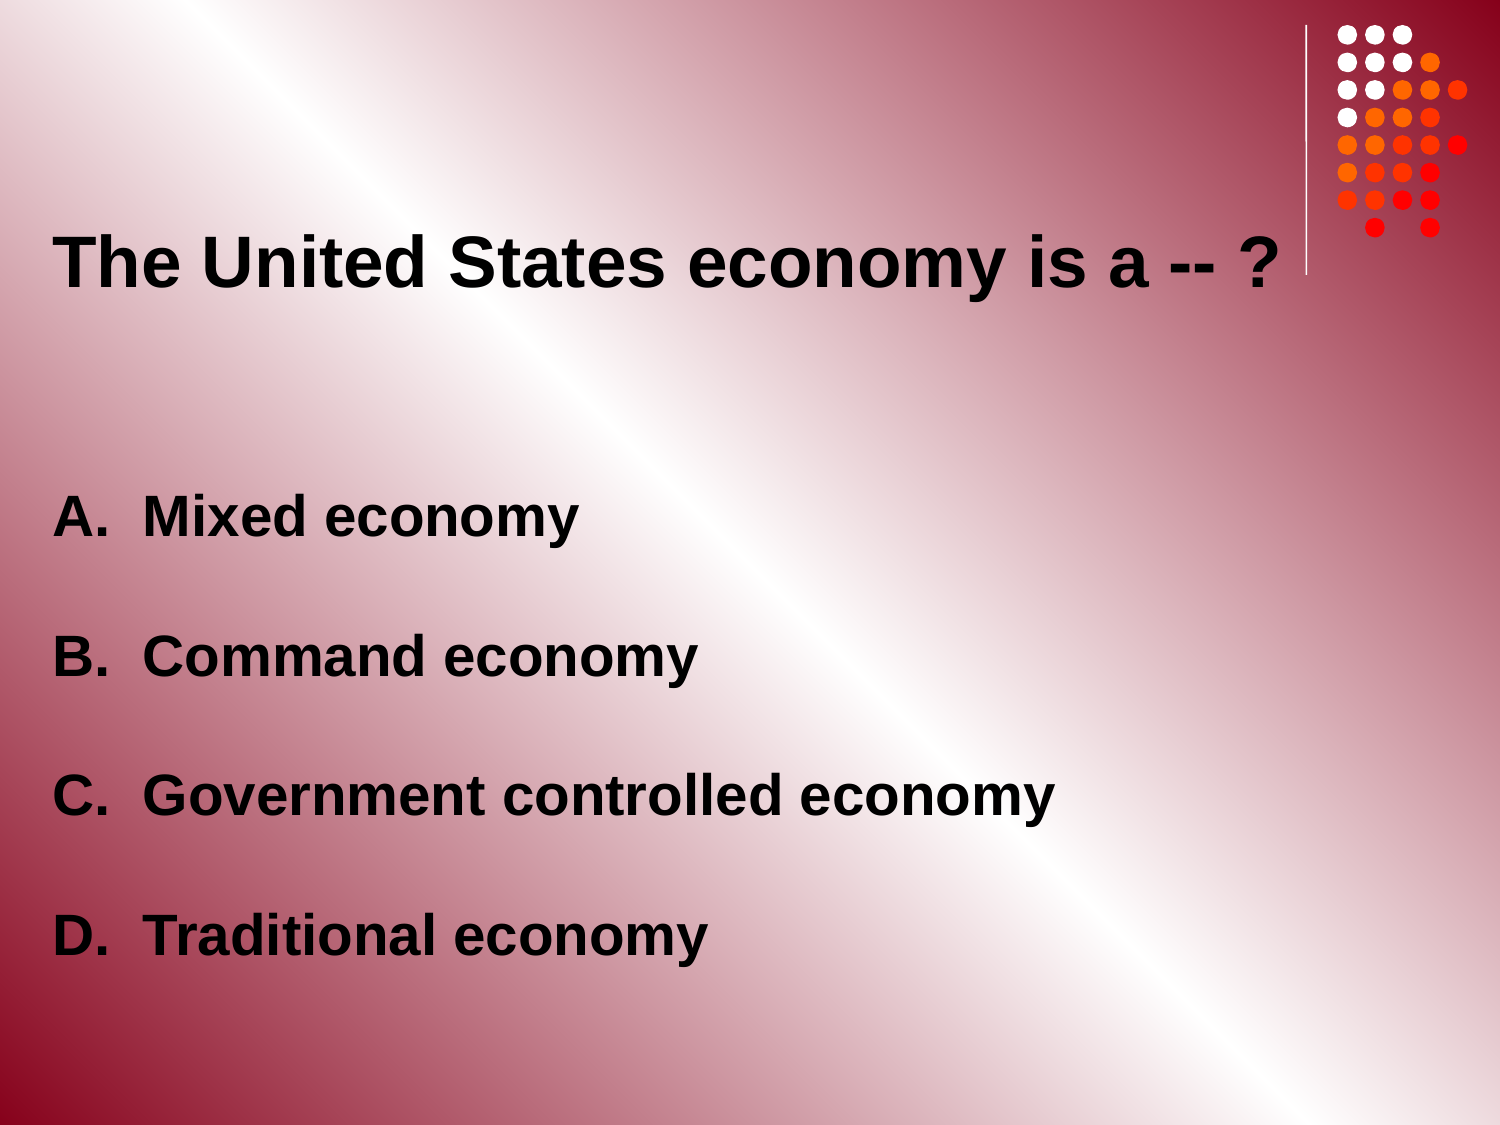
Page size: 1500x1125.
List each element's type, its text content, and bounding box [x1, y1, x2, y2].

text_box The United States economy is a -- ? A. Mixed economy B. Command economy C. Government controlled economy D. Traditional economy [37, 937, 1313, 1125]
